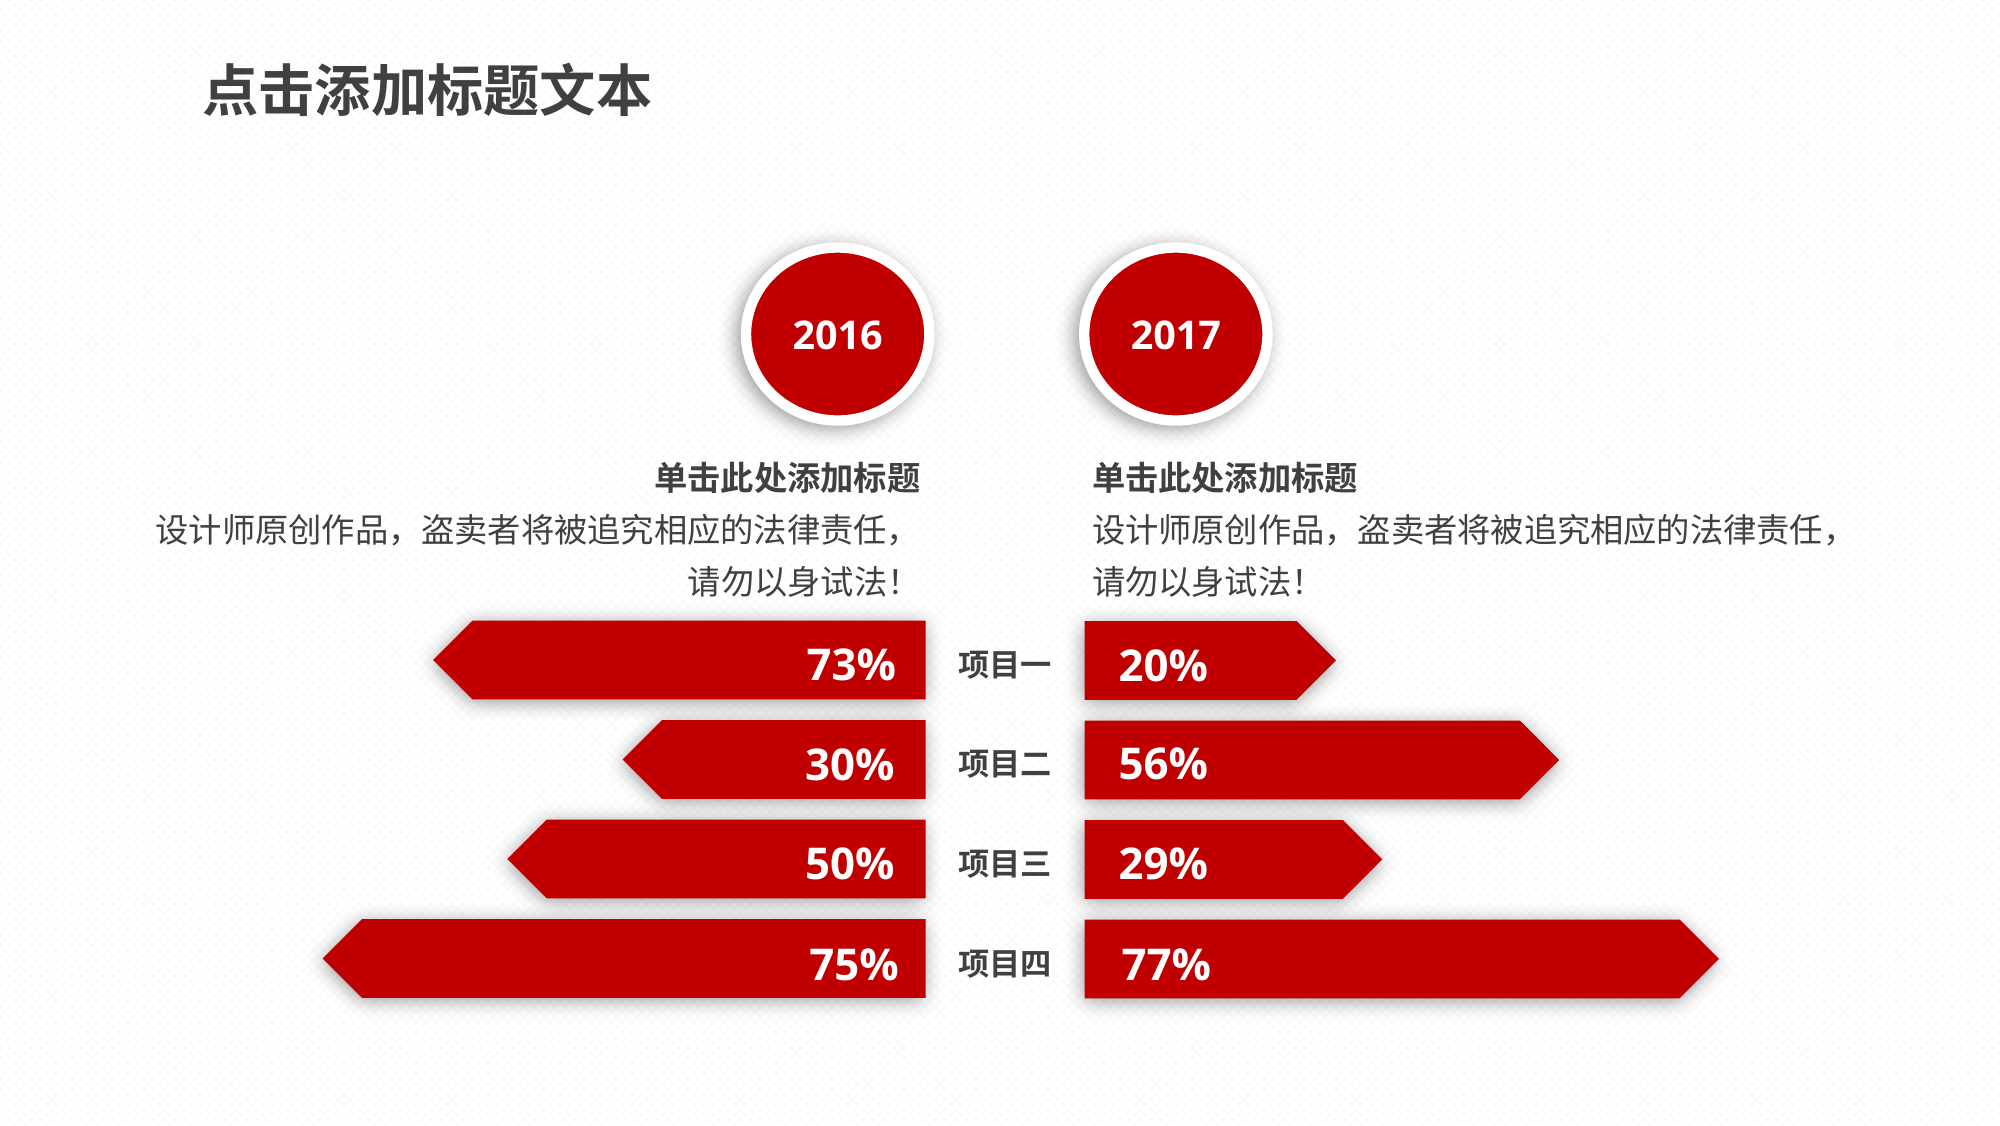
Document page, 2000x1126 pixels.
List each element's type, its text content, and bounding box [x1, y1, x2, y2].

text_box [1082, 718, 1562, 802]
text_box [505, 817, 928, 901]
text_box 项目四 [943, 936, 1068, 989]
text_box 项目三 [943, 836, 1068, 889]
text_box 77% [1106, 928, 1227, 997]
text_box 73% [791, 629, 912, 697]
text_box 75% [794, 929, 914, 997]
text_box 单击此处添加标题 设计师原创作品，盗卖者将被追究相应的法律责任，请勿以身试法！ [1084, 441, 1898, 605]
text_box 项目二 [943, 736, 1068, 790]
text_box 20% [1103, 630, 1224, 698]
text_box [430, 618, 928, 702]
text_box 50% [790, 828, 910, 897]
text_box 30% [790, 729, 910, 797]
text_box [320, 917, 928, 1000]
text_box 单击此处添加标题 设计师原创作品，盗卖者将被追究相应的法律责任，请勿以身试法！ [133, 441, 928, 605]
text_box [620, 718, 928, 801]
text_box 项目一 [943, 638, 1068, 691]
text_box [1082, 818, 1385, 901]
text_box 2017 [1082, 245, 1270, 423]
text_box [1082, 917, 1722, 1001]
text_box 29% [1103, 828, 1224, 897]
text_box 点击添加标题文本 [182, 45, 673, 133]
text_box 2016 [743, 245, 932, 423]
text_box [1082, 619, 1339, 702]
text_box 56% [1103, 728, 1224, 796]
